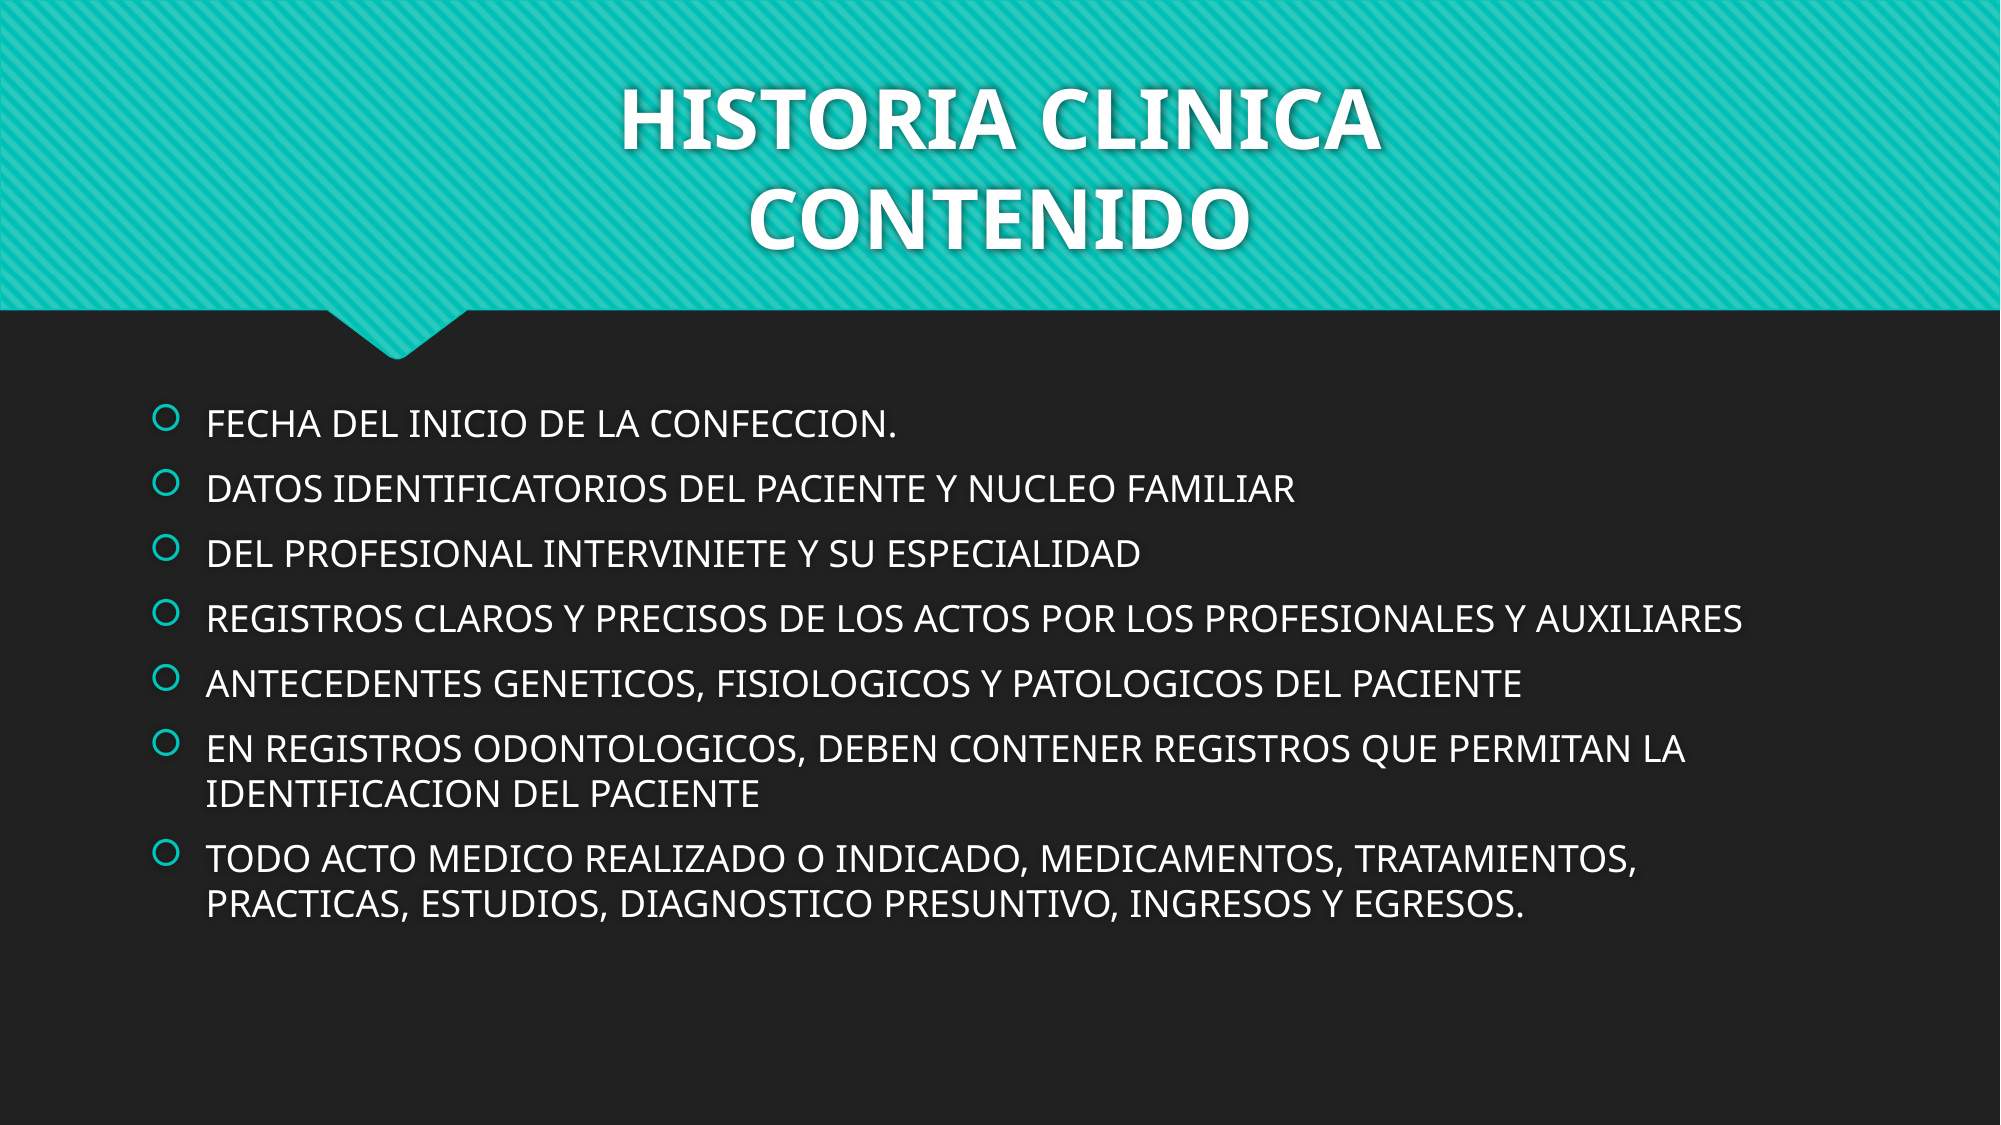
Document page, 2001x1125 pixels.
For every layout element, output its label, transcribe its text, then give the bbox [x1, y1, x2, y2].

title HISTORIA CLINICA CONTENIDO [132, 73, 1868, 274]
list FECHA DEL INICIO DE LA CONFECCION. DATOS IDENTIFICATORIOS DEL PACIENTE Y NUCLEO FAMILIAR DEL PROFESIONAL INTERVINIETE Y SU ESPECIALIDAD REGISTROS CLAROS Y PRECISOS DE LOS ACTOS POR LOS PROFESIONALES Y AUXILIARES ANTECEDENTES GENETICOS, FISIOLOGICOS Y PATOLOGICOS DEL PACIENTE EN REGISTROS ODONTOLOGICOS, DEBEN CONTENER REGISTROS QUE PERMITAN LA IDENTIFICACION DEL PACIENTE TODO ACTO MEDICO REALIZADO O INDICADO, MEDICAMENTOS, TRATAMIENTOS, PRACTICAS, ESTUDIOS, DIAGNOSTICO PRESUNTIVO, INGRESOS Y EGRESOS. [134, 364, 1866, 962]
